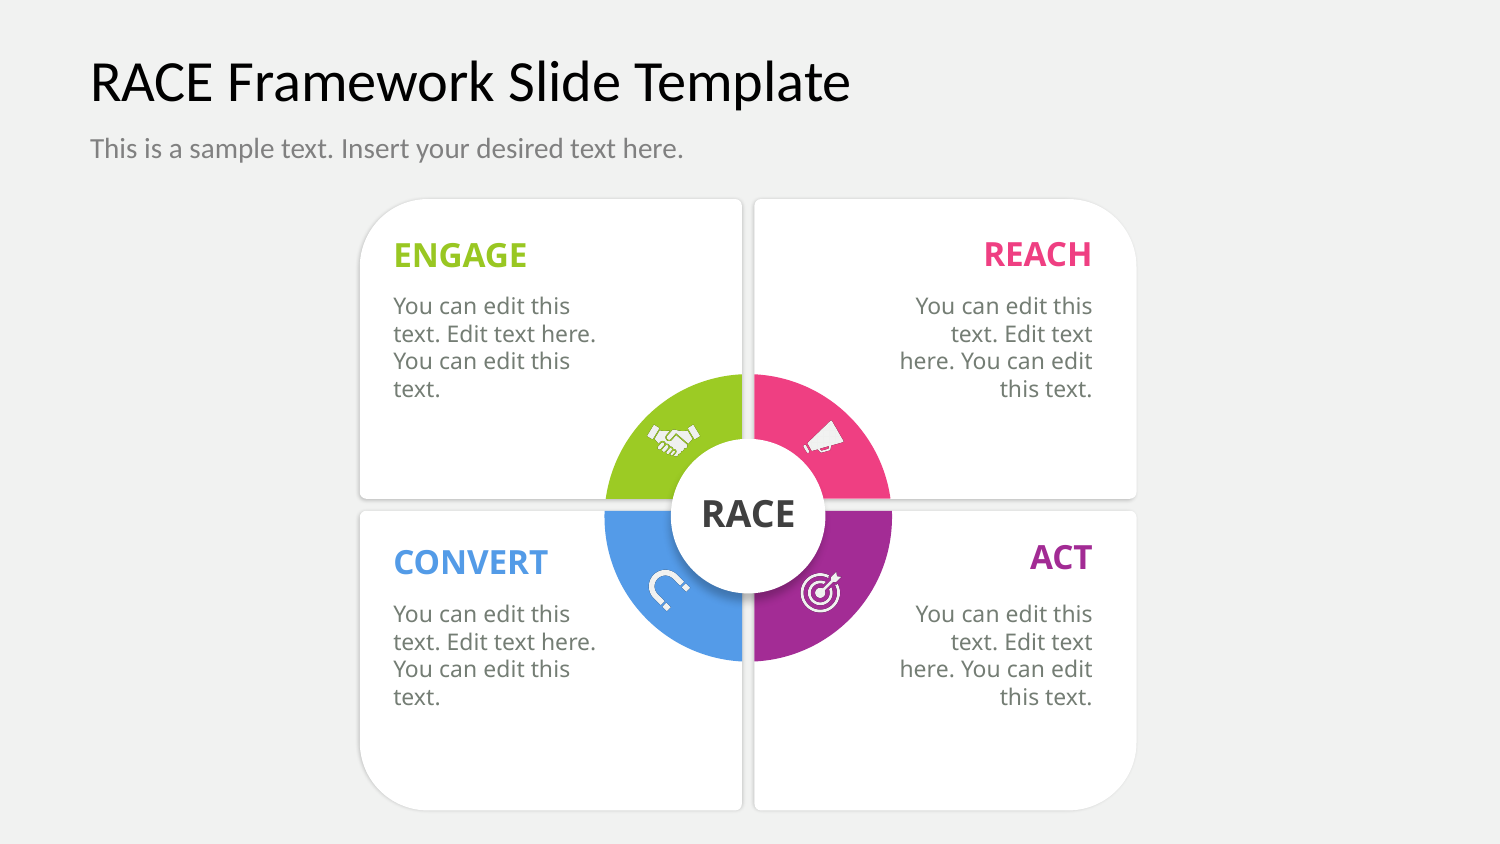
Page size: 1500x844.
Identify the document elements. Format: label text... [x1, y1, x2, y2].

list This is a sample text. Insert your desired text here. [75, 121, 1425, 185]
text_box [359, 198, 1137, 811]
title RACE Framework Slide Template [75, 33, 1425, 121]
